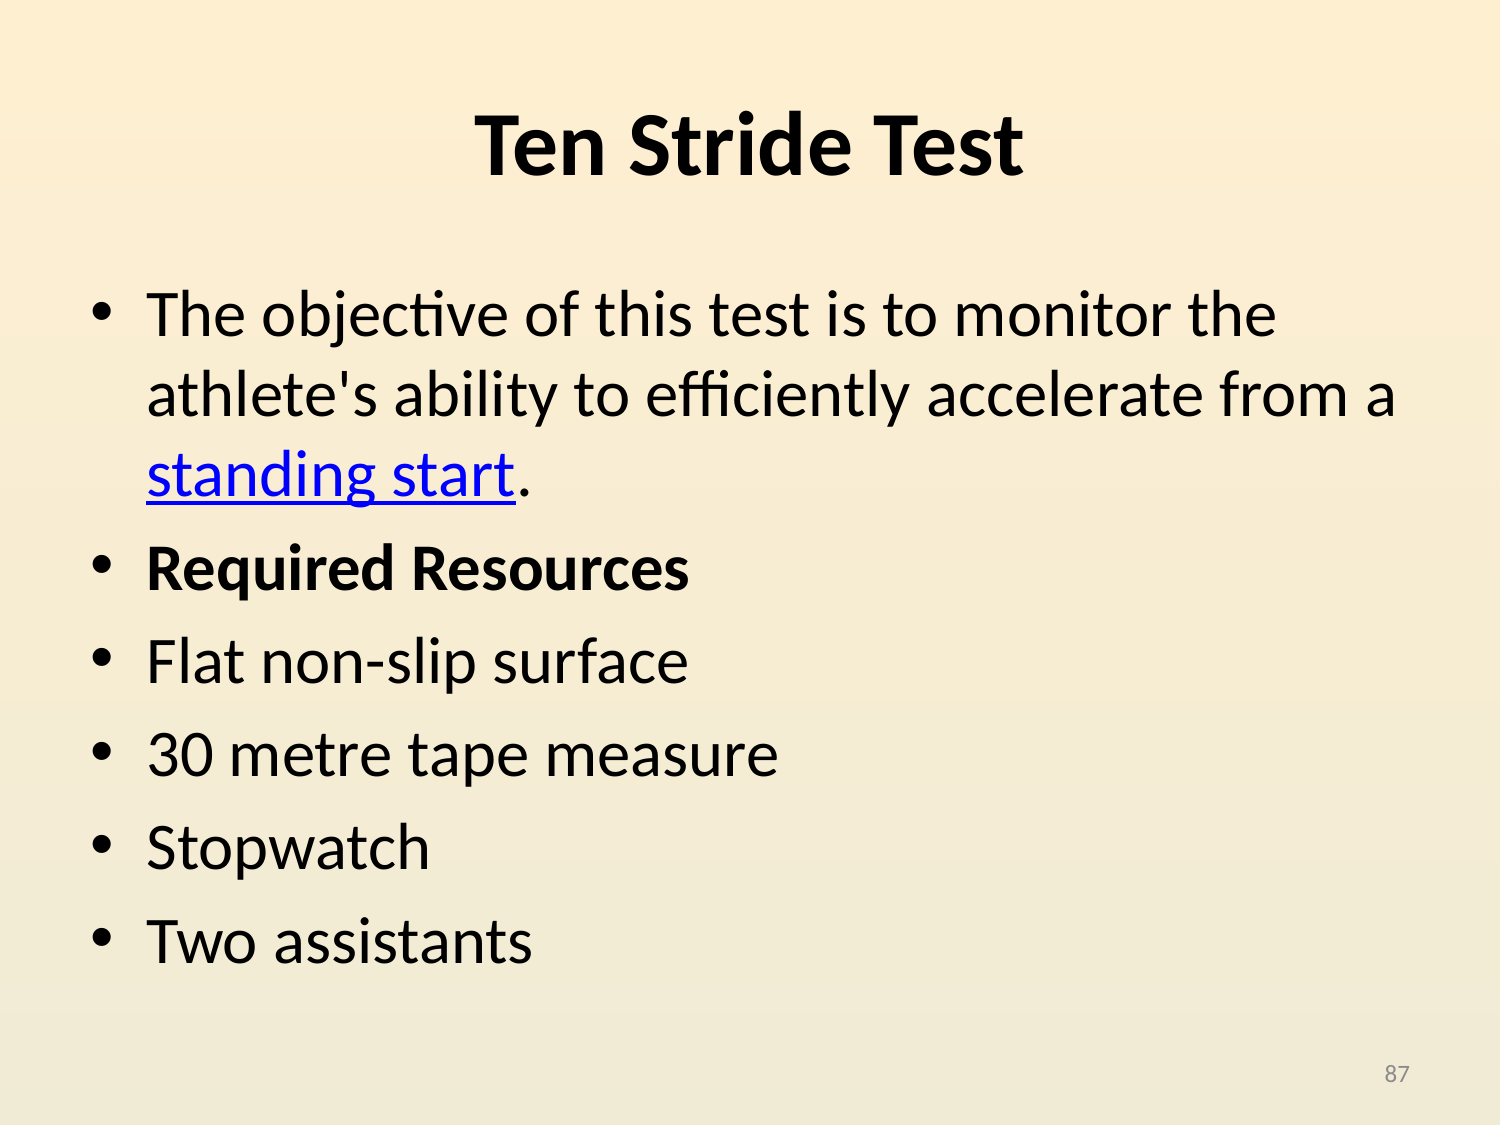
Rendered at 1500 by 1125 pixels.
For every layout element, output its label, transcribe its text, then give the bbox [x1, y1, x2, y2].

slide_number 87 [1074, 1042, 1425, 1103]
list The objective of this test is to monitor the athlete's ability to efficiently accelerate from a standing start. Required Resources Flat non-slip surface 30 metre tape measure Stopwatch Two assistants [75, 262, 1425, 1005]
title Ten Stride Test [75, 45, 1425, 233]
